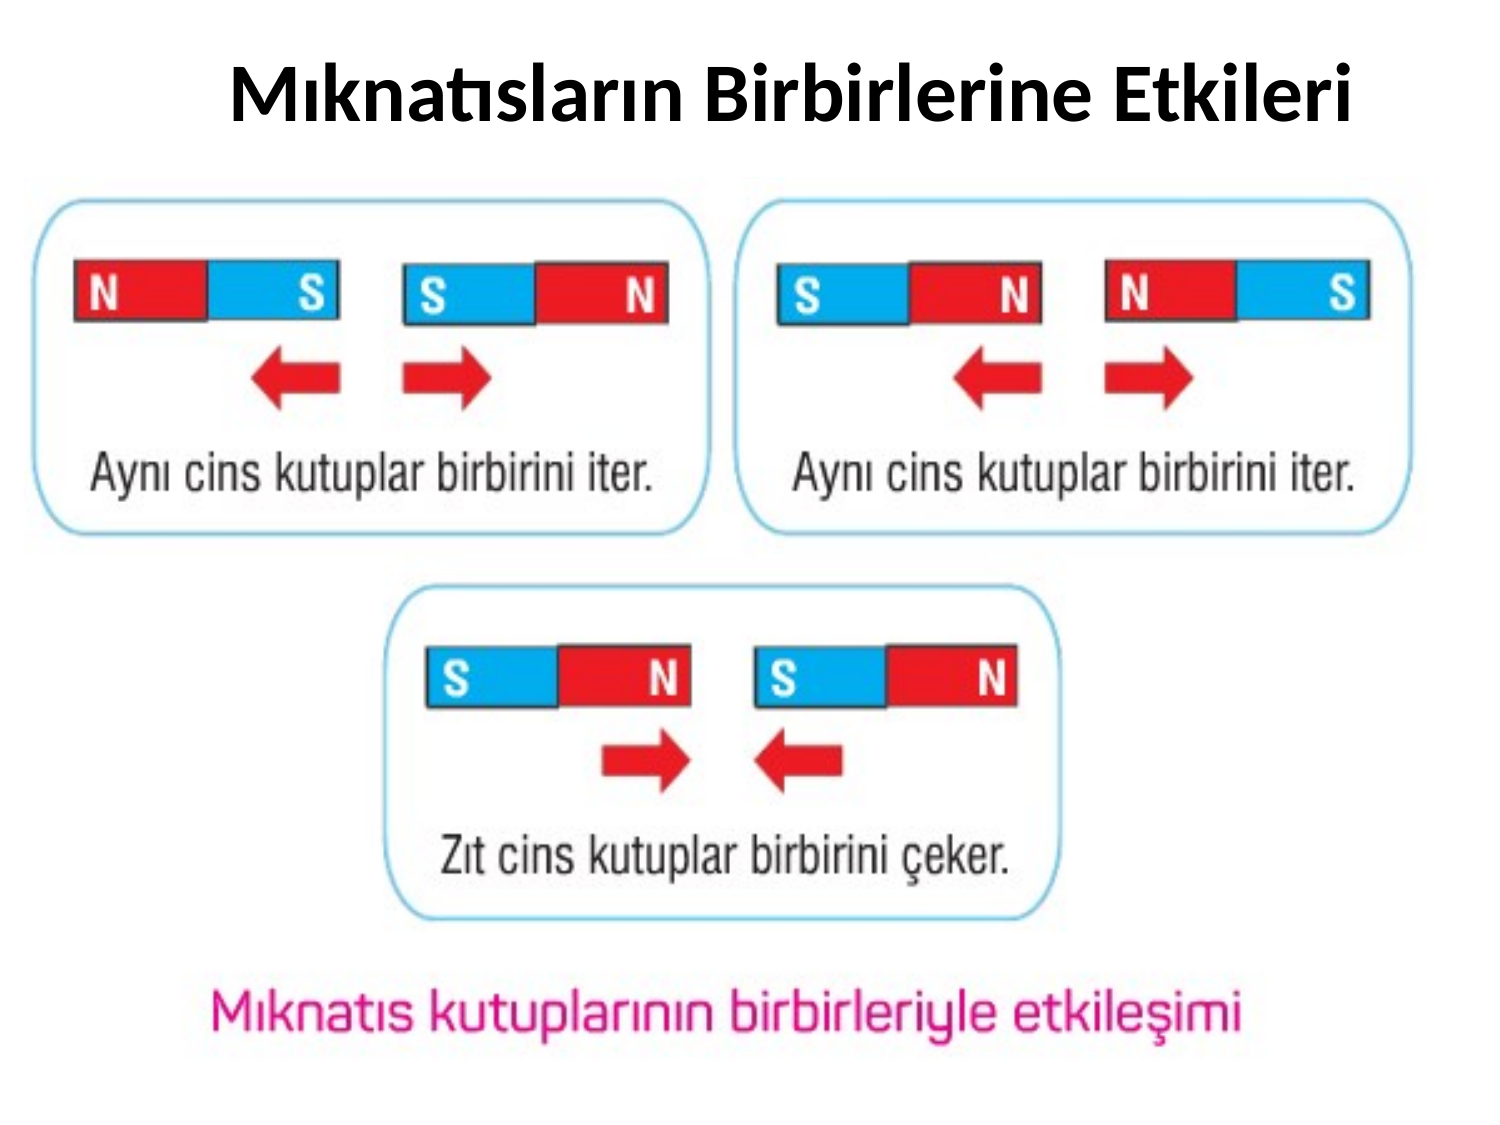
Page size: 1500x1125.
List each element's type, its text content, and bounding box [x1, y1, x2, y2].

text_box Mıknatısların Birbirlerine Etkileri [213, 31, 1370, 146]
picture [24, 177, 1431, 1076]
